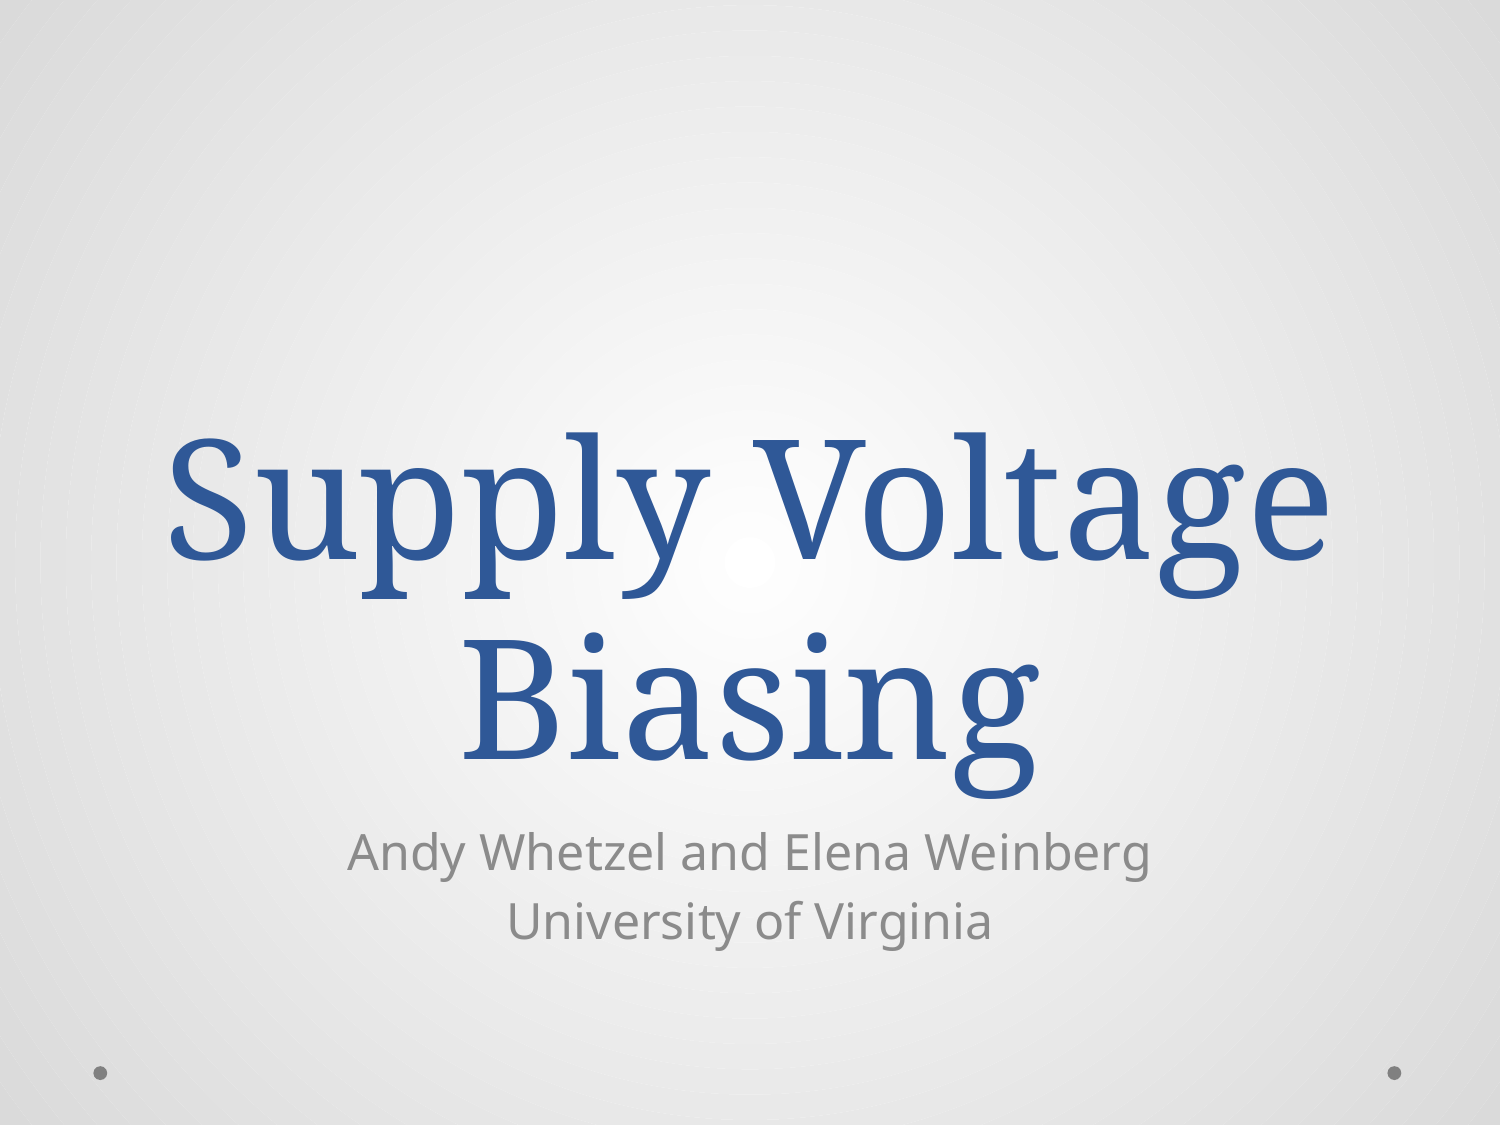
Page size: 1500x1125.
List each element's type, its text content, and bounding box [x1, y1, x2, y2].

subtitle Andy Whetzel and Elena Weinberg University of Virginia [225, 812, 1275, 1013]
title Supply Voltage Biasing [112, 99, 1388, 800]
